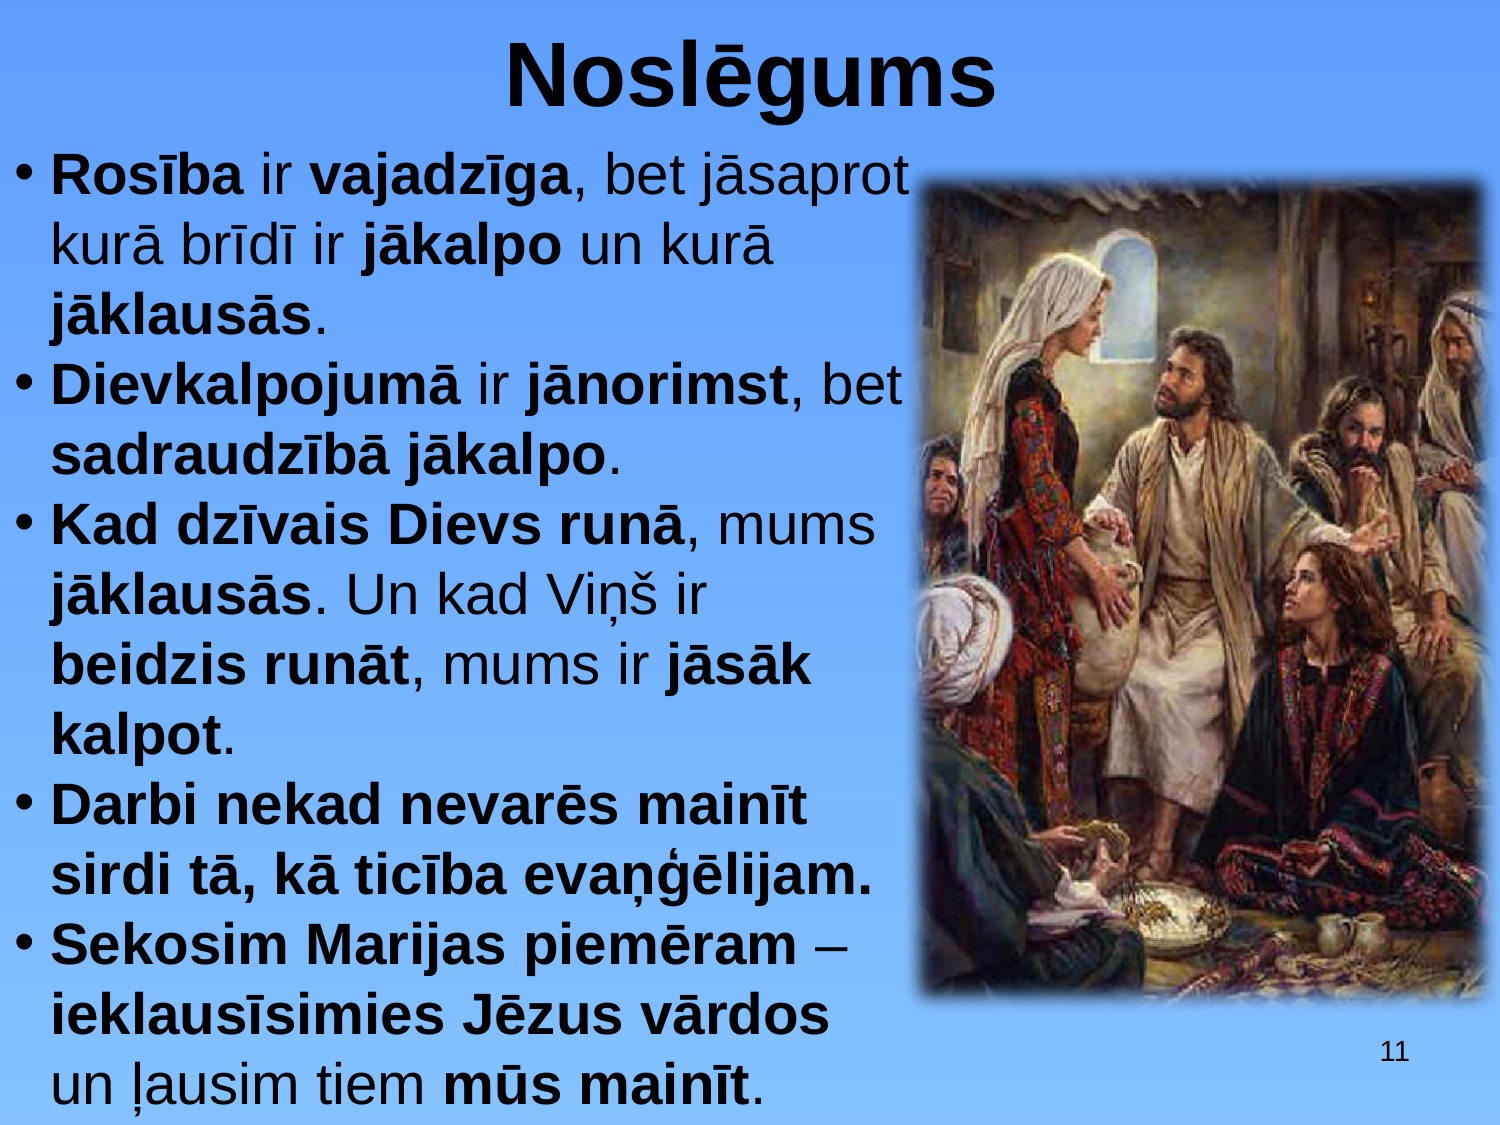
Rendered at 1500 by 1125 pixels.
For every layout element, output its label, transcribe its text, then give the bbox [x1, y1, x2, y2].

picture [902, 163, 1500, 1020]
text_box Rosība ir vajadzīga, bet jāsaprot kurā brīdī ir jākalpo un kurā jāklausās. Dievkalpojumā ir jānorimst, bet sadraudzībā jākalpo. Kad dzīvais Dievs runā, mums jāklausās. Un kad Viņš ir beidzis runāt, mums ir jāsāk kalpot. Darbi nekad nevarēs mainīt sirdi tā, kā ticība evaņģēlijam. Sekosim Marijas piemēram – ieklausīsimies Jēzus vārdos un ļausim tiem mūs mainīt. Āmen [0, 128, 926, 1125]
slide_number 11 [1074, 1028, 1426, 1103]
title Noslēgums [76, 0, 1428, 140]
